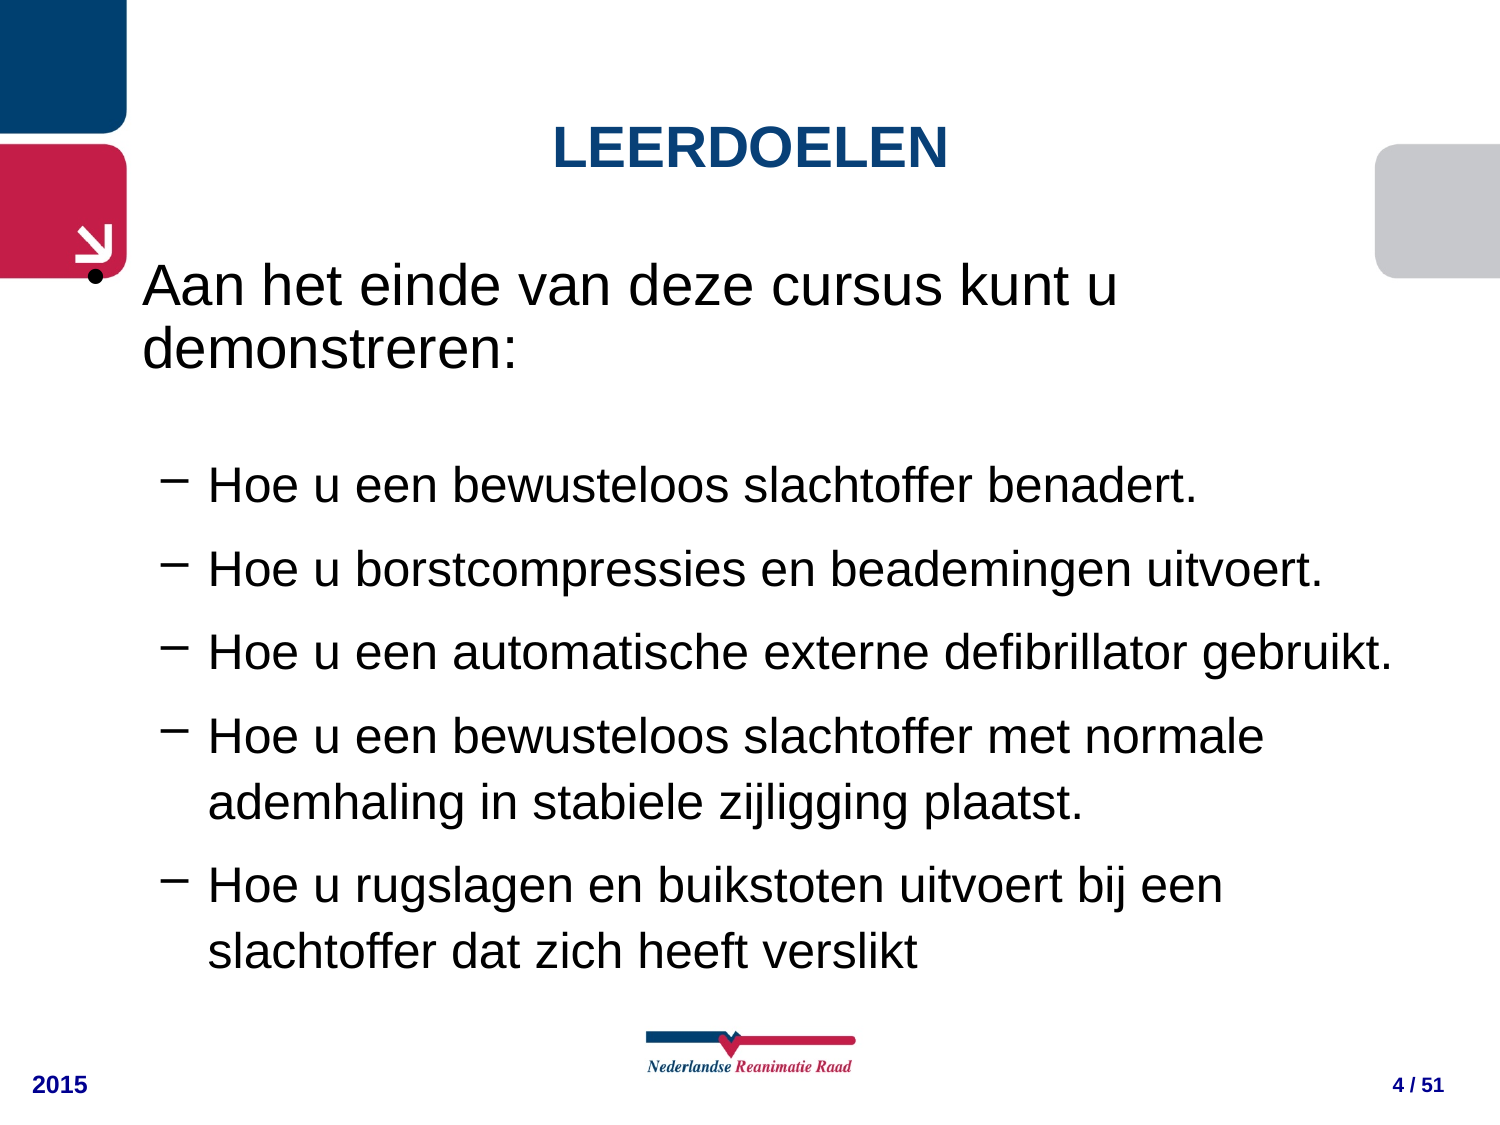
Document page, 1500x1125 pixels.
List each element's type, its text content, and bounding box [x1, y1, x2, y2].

picture [0, 0, 1500, 1125]
text_box LEERDOELEN [33, 101, 1468, 177]
list Aan het einde van deze cursus kunt u demonstreren: Hoe u een bewusteloos slachtoffer benadert. Hoe u borstcompressies en beademingen uitvoert. Hoe u een automatische externe defibrillator gebruikt. Hoe u een bewusteloos slachtoffer met normale ademhaling in stabiele zijligging plaatst. Hoe u rugslagen en buikstoten uitvoert bij een slachtoffer dat zich heeft verslikt [70, 248, 1421, 1085]
